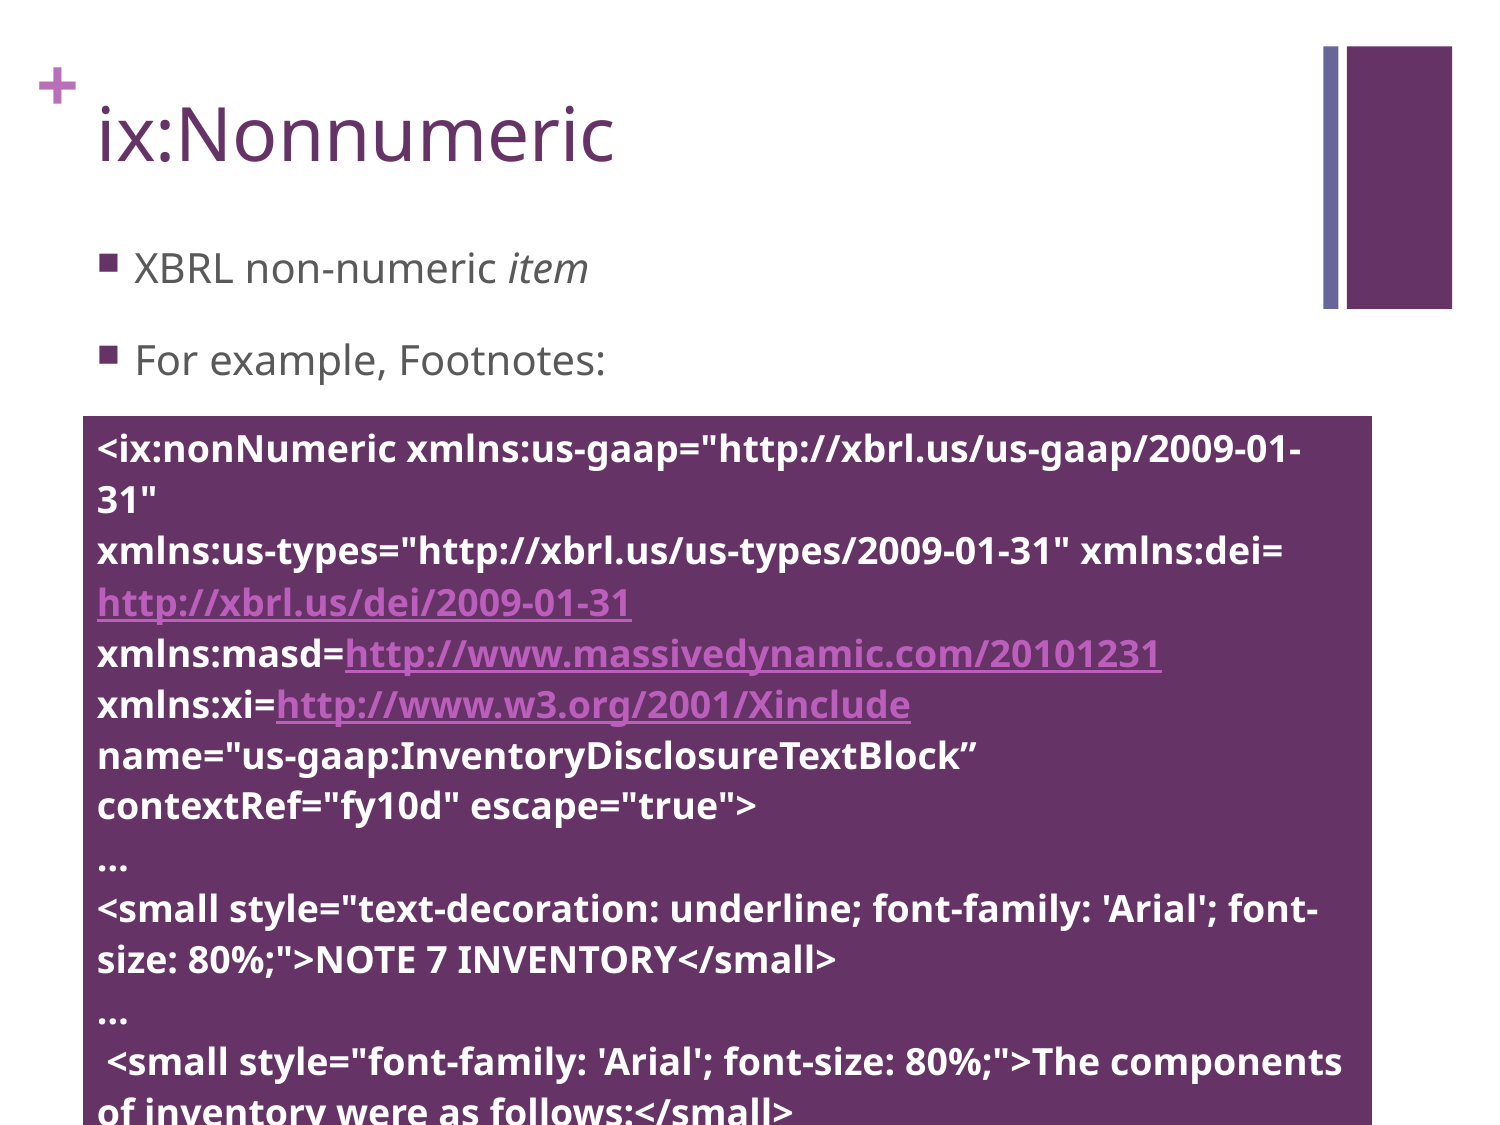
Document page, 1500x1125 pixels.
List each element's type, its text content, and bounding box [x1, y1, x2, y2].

title ix:Nonnumeric [81, 79, 1322, 234]
table_header <ix:nonNumeric xmlns:us-gaap="http://xbrl.us/us-gaap/2009-01-31" xmlns:us-types="http://xbrl.us/us-types/2009-01-31" xmlns:dei=http://xbrl.us/dei/2009-01-31 xmlns:masd=http://www.massivedynamic.com/20101231 xmlns:xi=http://www.w3.org/2001/Xinclude name="us-gaap:InventoryDisclosureTextBlock” contextRef="fy10d" escape="true"> … <small style="text-decoration: underline; font-family: 'Arial'; font-size: 80%;">NOTE 7 INVENTORY</small> … <small style="font-family: 'Arial'; font-size: 80%;">The components of inventory were as follows:</small> [83, 416, 1372, 1125]
list XBRL non-numeric item For example, Footnotes: [81, 234, 1322, 415]
